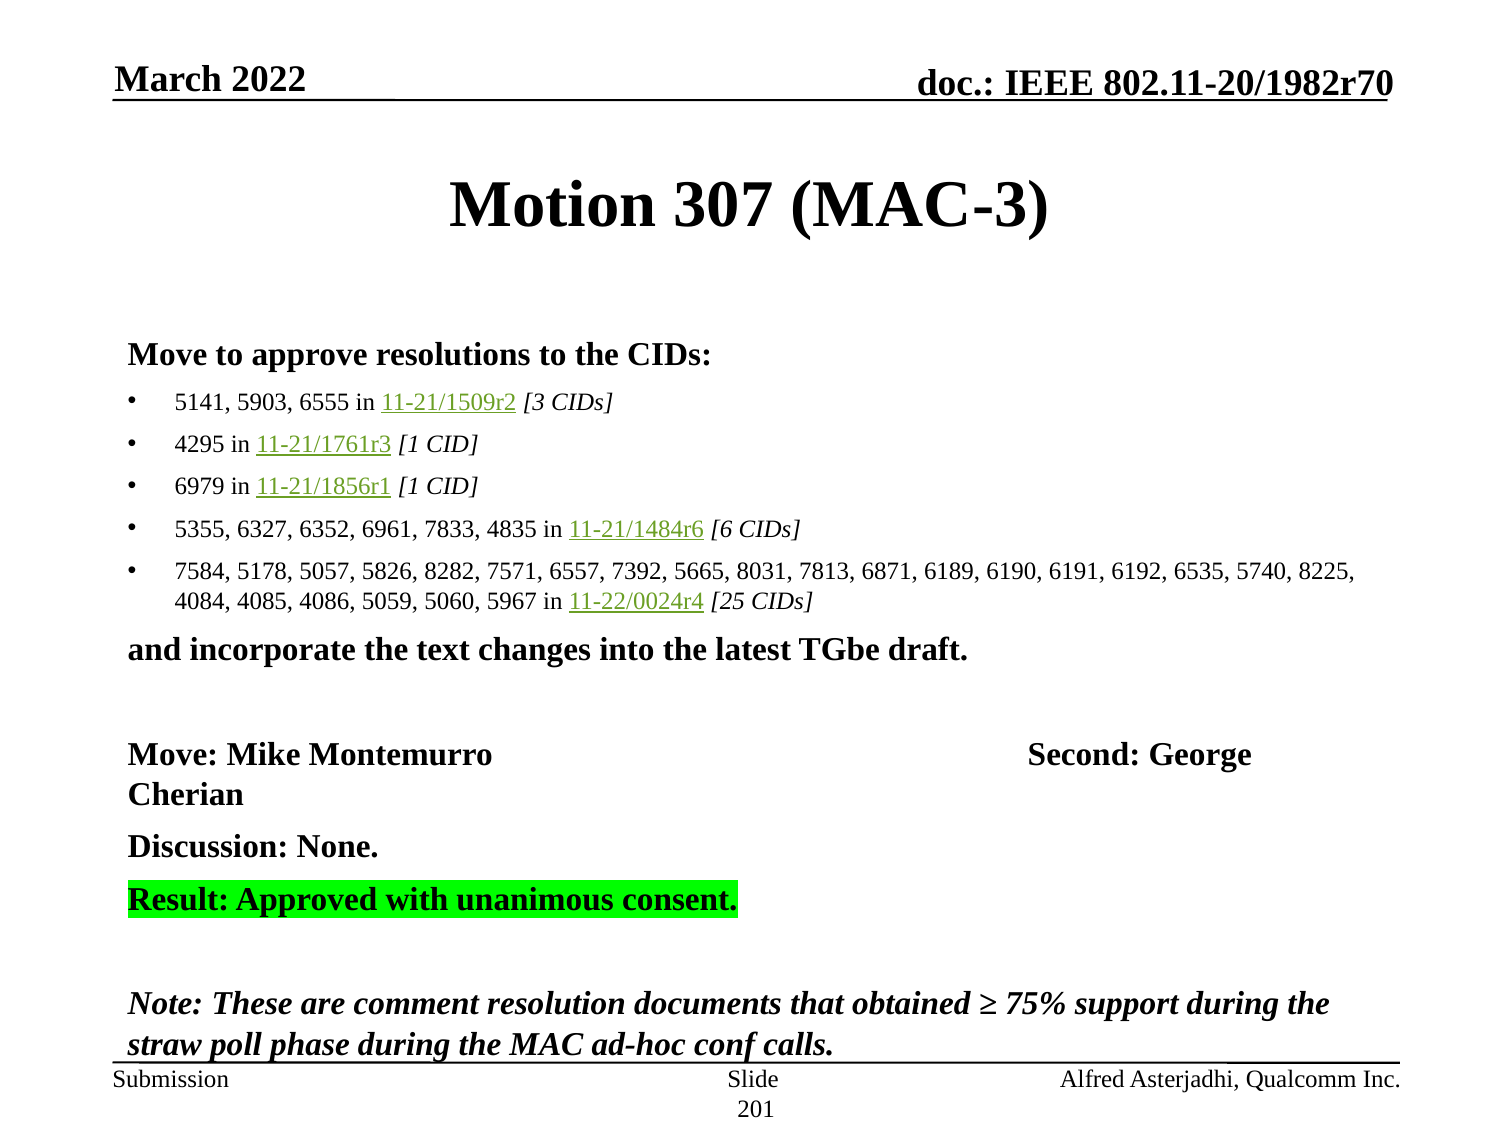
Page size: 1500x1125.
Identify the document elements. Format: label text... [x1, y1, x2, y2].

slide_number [114, 54, 423, 100]
footer Alfred Asterjadhi, Qualcomm Inc. [878, 1061, 1402, 1093]
slide_number Slide 201 [712, 1061, 800, 1123]
title Motion 307 (MAC-3) [112, 112, 1388, 288]
list Move to approve resolutions to the CIDs: 5141, 5903, 6555 in 11-21/1509r2 [3 CIDs] 4295 in 11-21/1761r3 [1 CID] 6979 in 11-21/1856r1 [1 CID] 5355, 6327, 6352, 6961, 7833, 4835 in 11-21/1484r6 [6 CIDs] 7584, 5178, 5057, 5826, 8282, 7571, 6557, 7392, 5665, 8031, 7813, 6871, 6189, 6190, 6191, 6192, 6535, 5740, 8225, 4084, 4085, 4086, 5059, 5060, 5967 in 11-22/0024r4 [25 CIDs] and incorporate the text changes into the latest TGbe draft. Move: Mike Montemurro Second: George Cherian Discussion: None. Result: Approved with unanimous consent. Note: These are comment resolution documents that obtained ≥ 75% support during the straw poll phase during the MAC ad-hoc conf calls. [112, 324, 1388, 1063]
